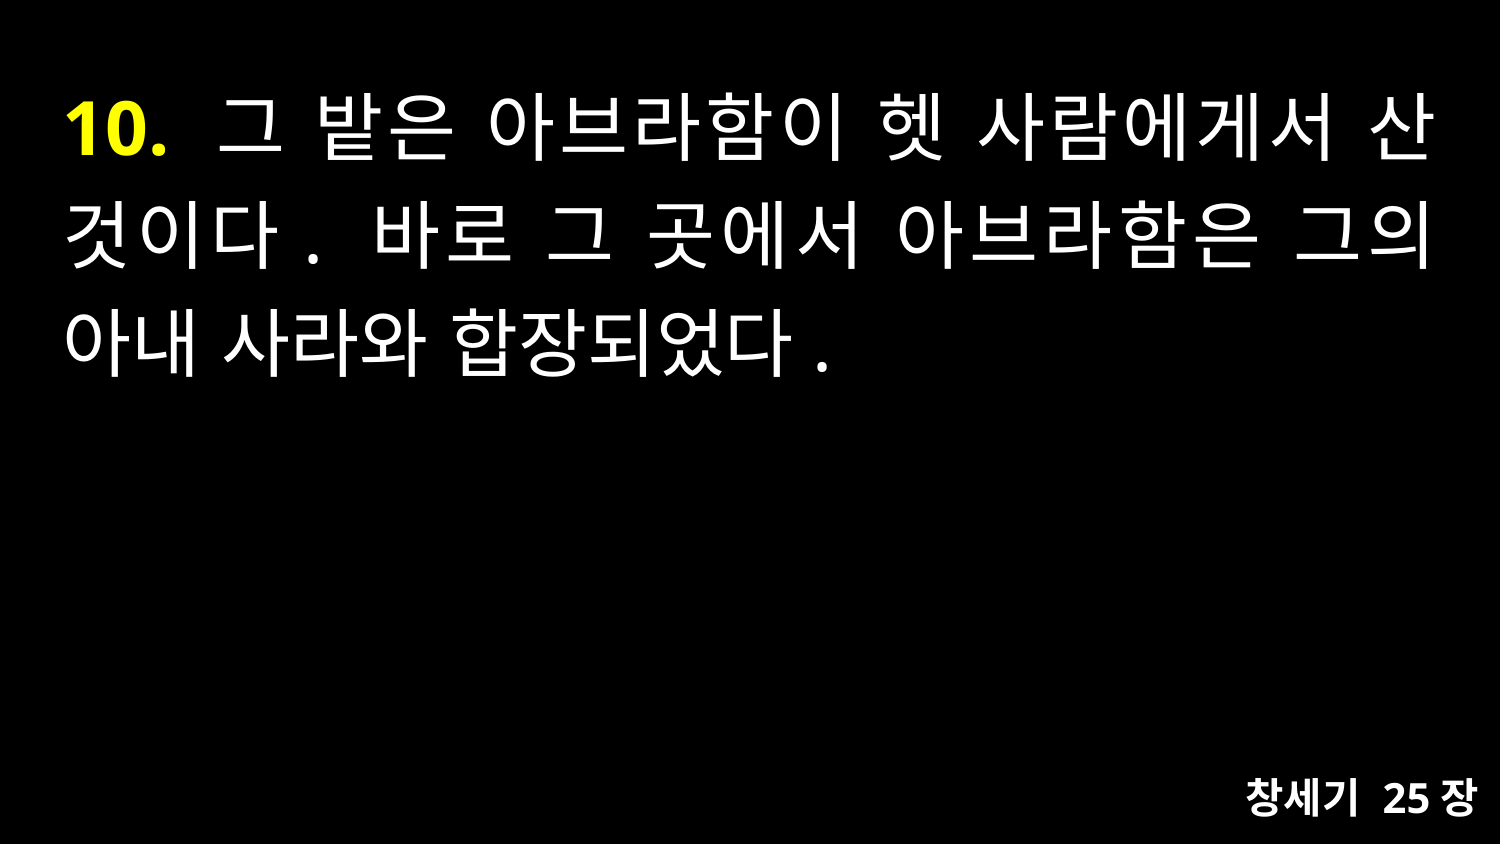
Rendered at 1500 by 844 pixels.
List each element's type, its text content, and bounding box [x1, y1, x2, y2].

title 10. 그 밭은 아브라함이 헷 사람에게서 산 것이다. 바로 그 곳에서 아브라함은 그의 아내 사라와 합장되었다. [0, 0, 1500, 844]
subtitle 창세기 25장 [916, 770, 1500, 844]
